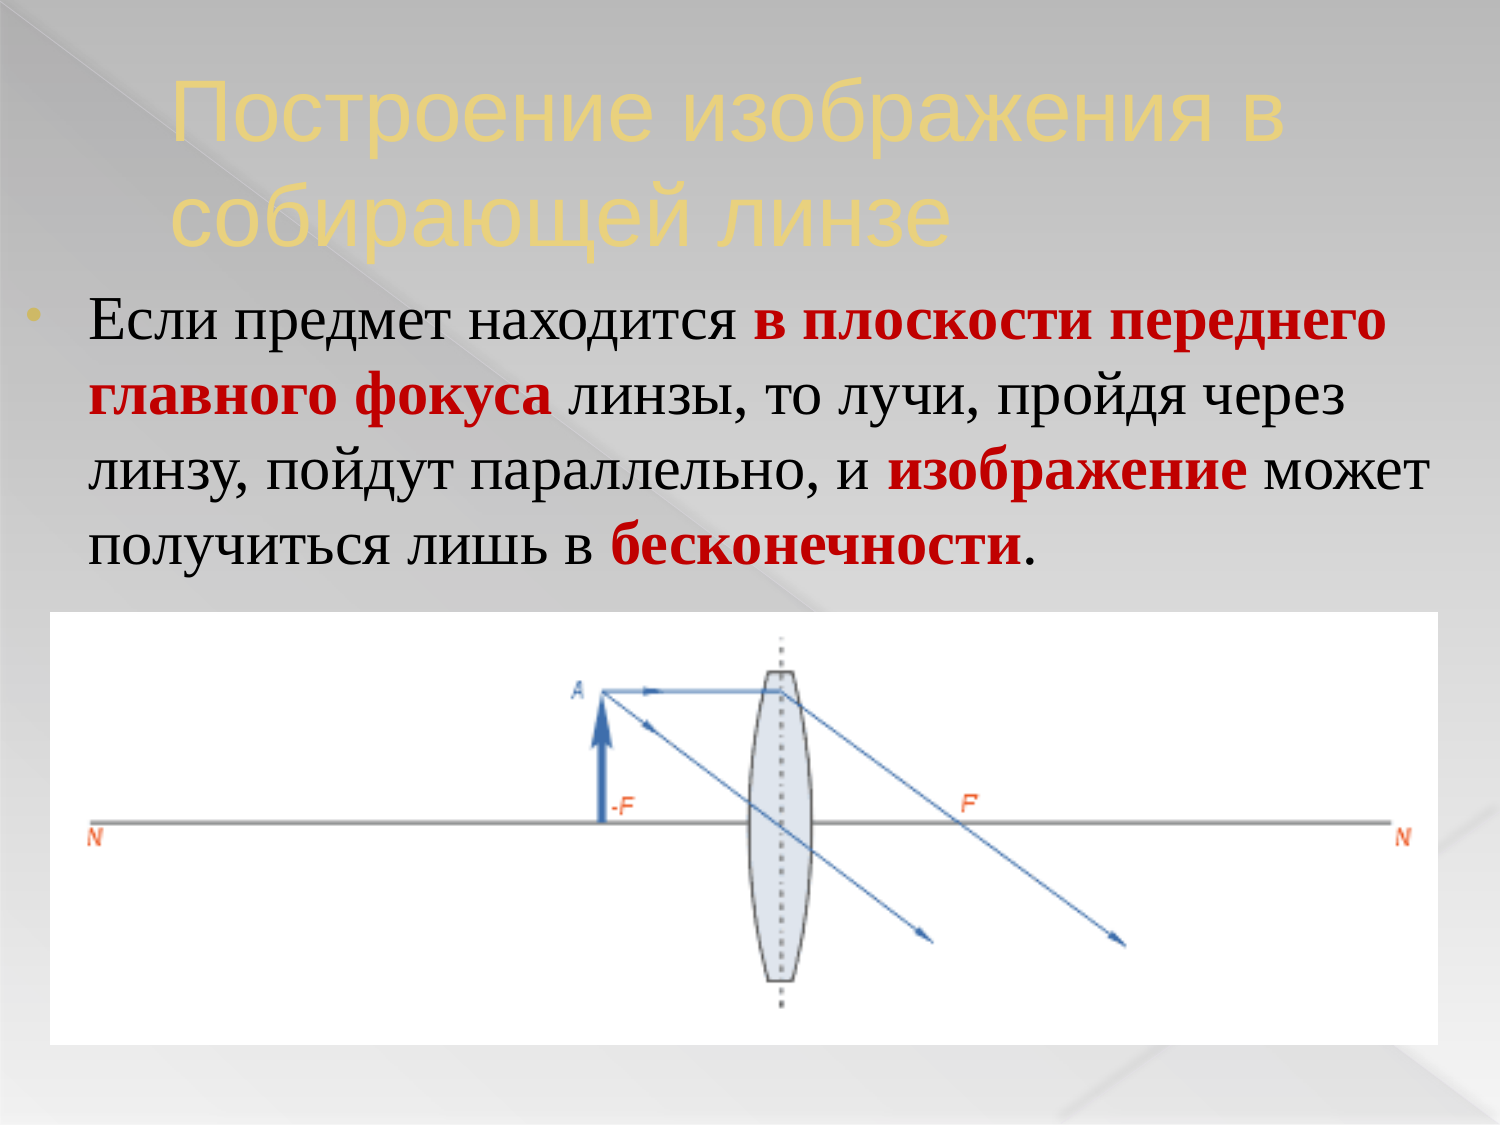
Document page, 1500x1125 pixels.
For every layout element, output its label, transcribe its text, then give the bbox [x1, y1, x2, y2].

list Если предмет находится в плоскости переднего главного фокуса линзы, то лучи, пройдя через линзу, пойдут параллельно, и изображение может получиться лишь в бесконечности. [0, 269, 1500, 638]
picture [49, 612, 1438, 1045]
title Построение изображения в собирающей линзе [75, 43, 1425, 269]
